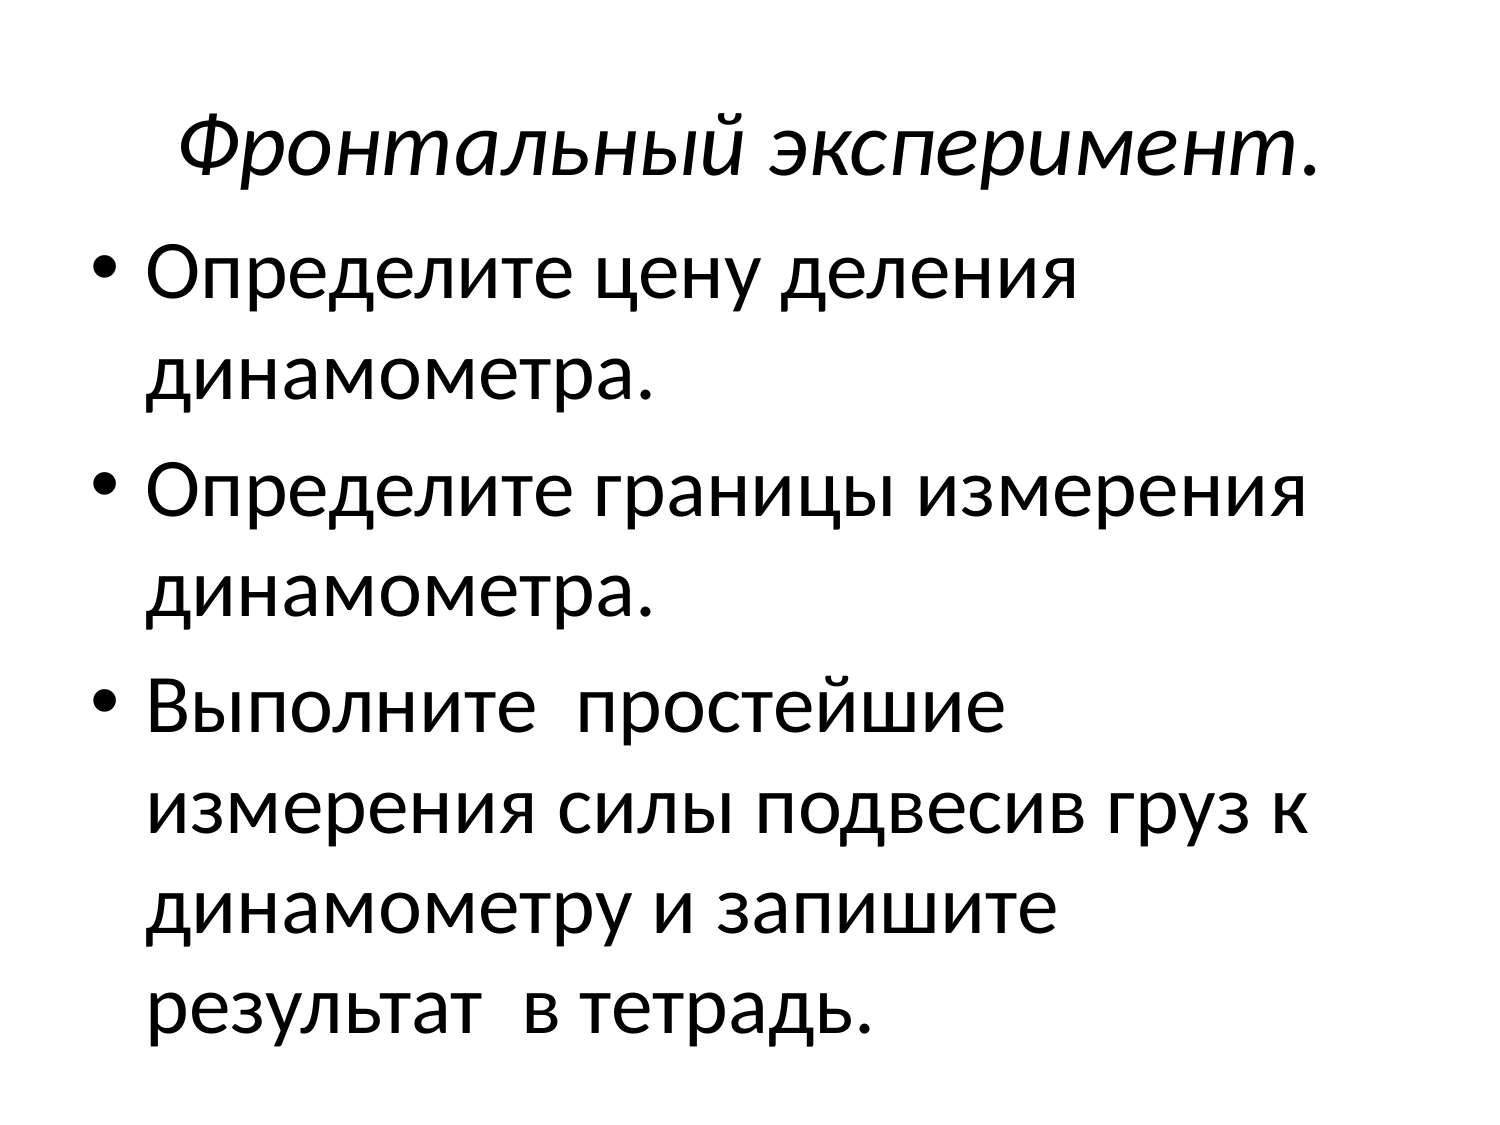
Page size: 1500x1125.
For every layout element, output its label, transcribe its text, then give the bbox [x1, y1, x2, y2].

list Определите цену деления динамометра. Определите границы измерения динамометра. Выполните простейшие измерения силы подвесив груз к динамометру и запишите результат в тетрадь. [74, 207, 1426, 1059]
title Фронтальный эксперимент. [74, 44, 1426, 207]
